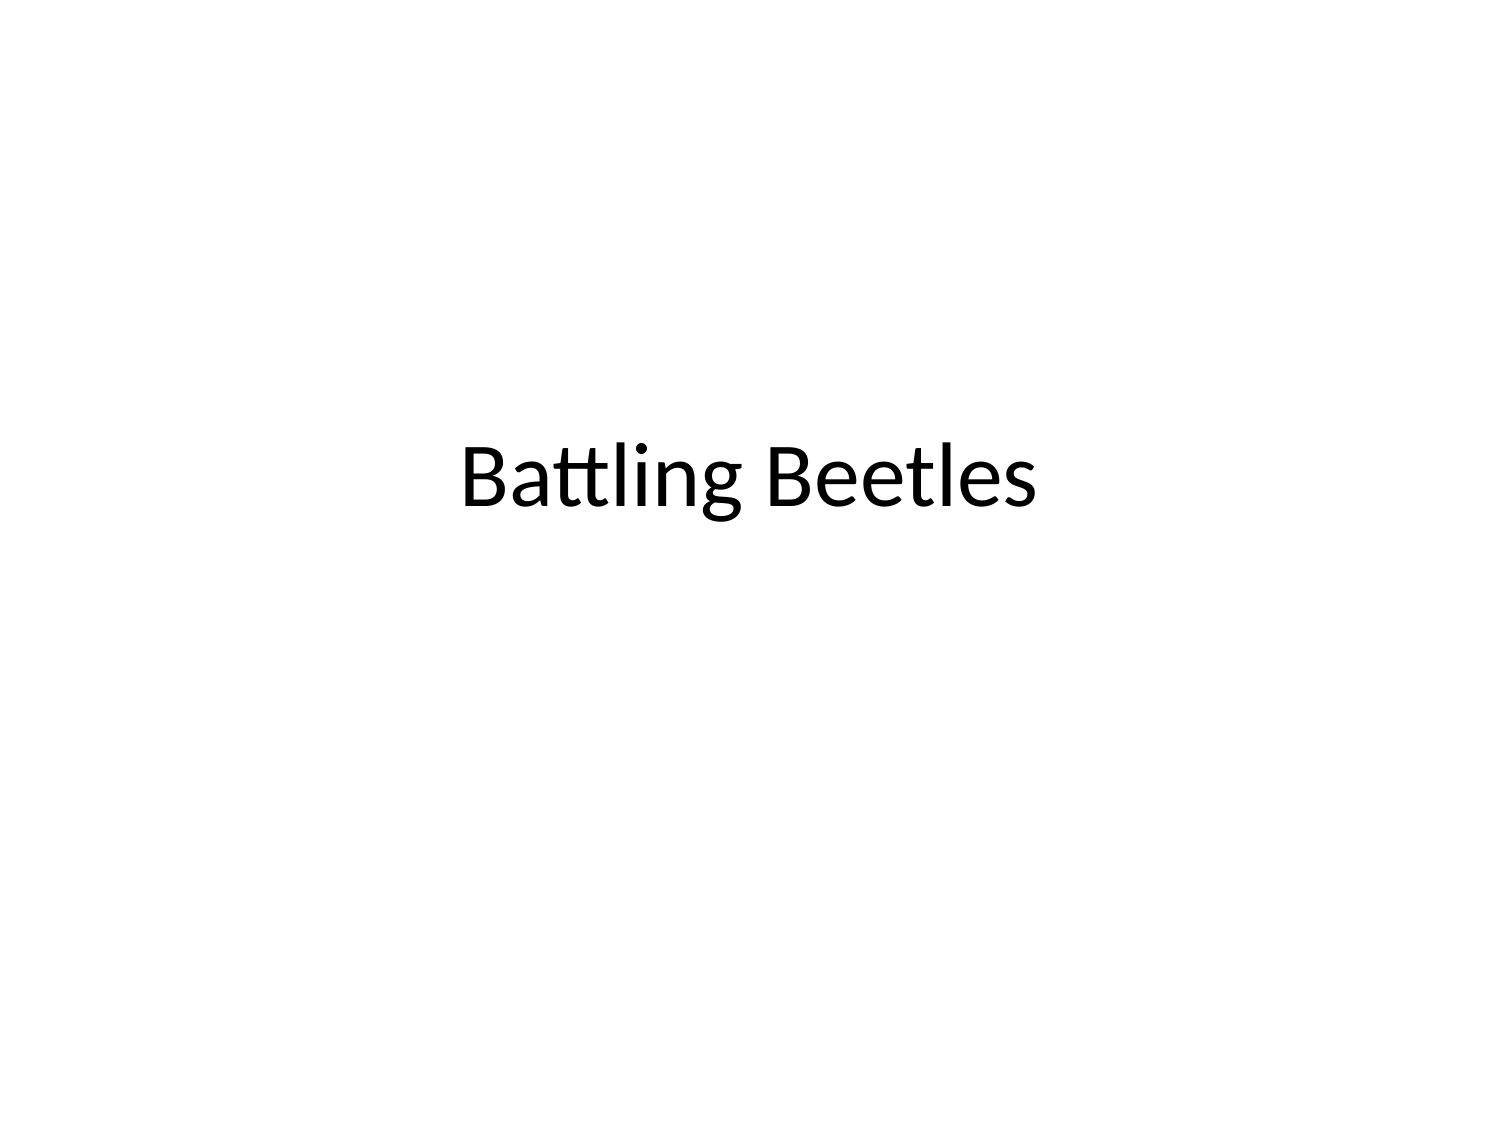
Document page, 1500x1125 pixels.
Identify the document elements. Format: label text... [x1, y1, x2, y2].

title Battling Beetles [112, 349, 1388, 591]
